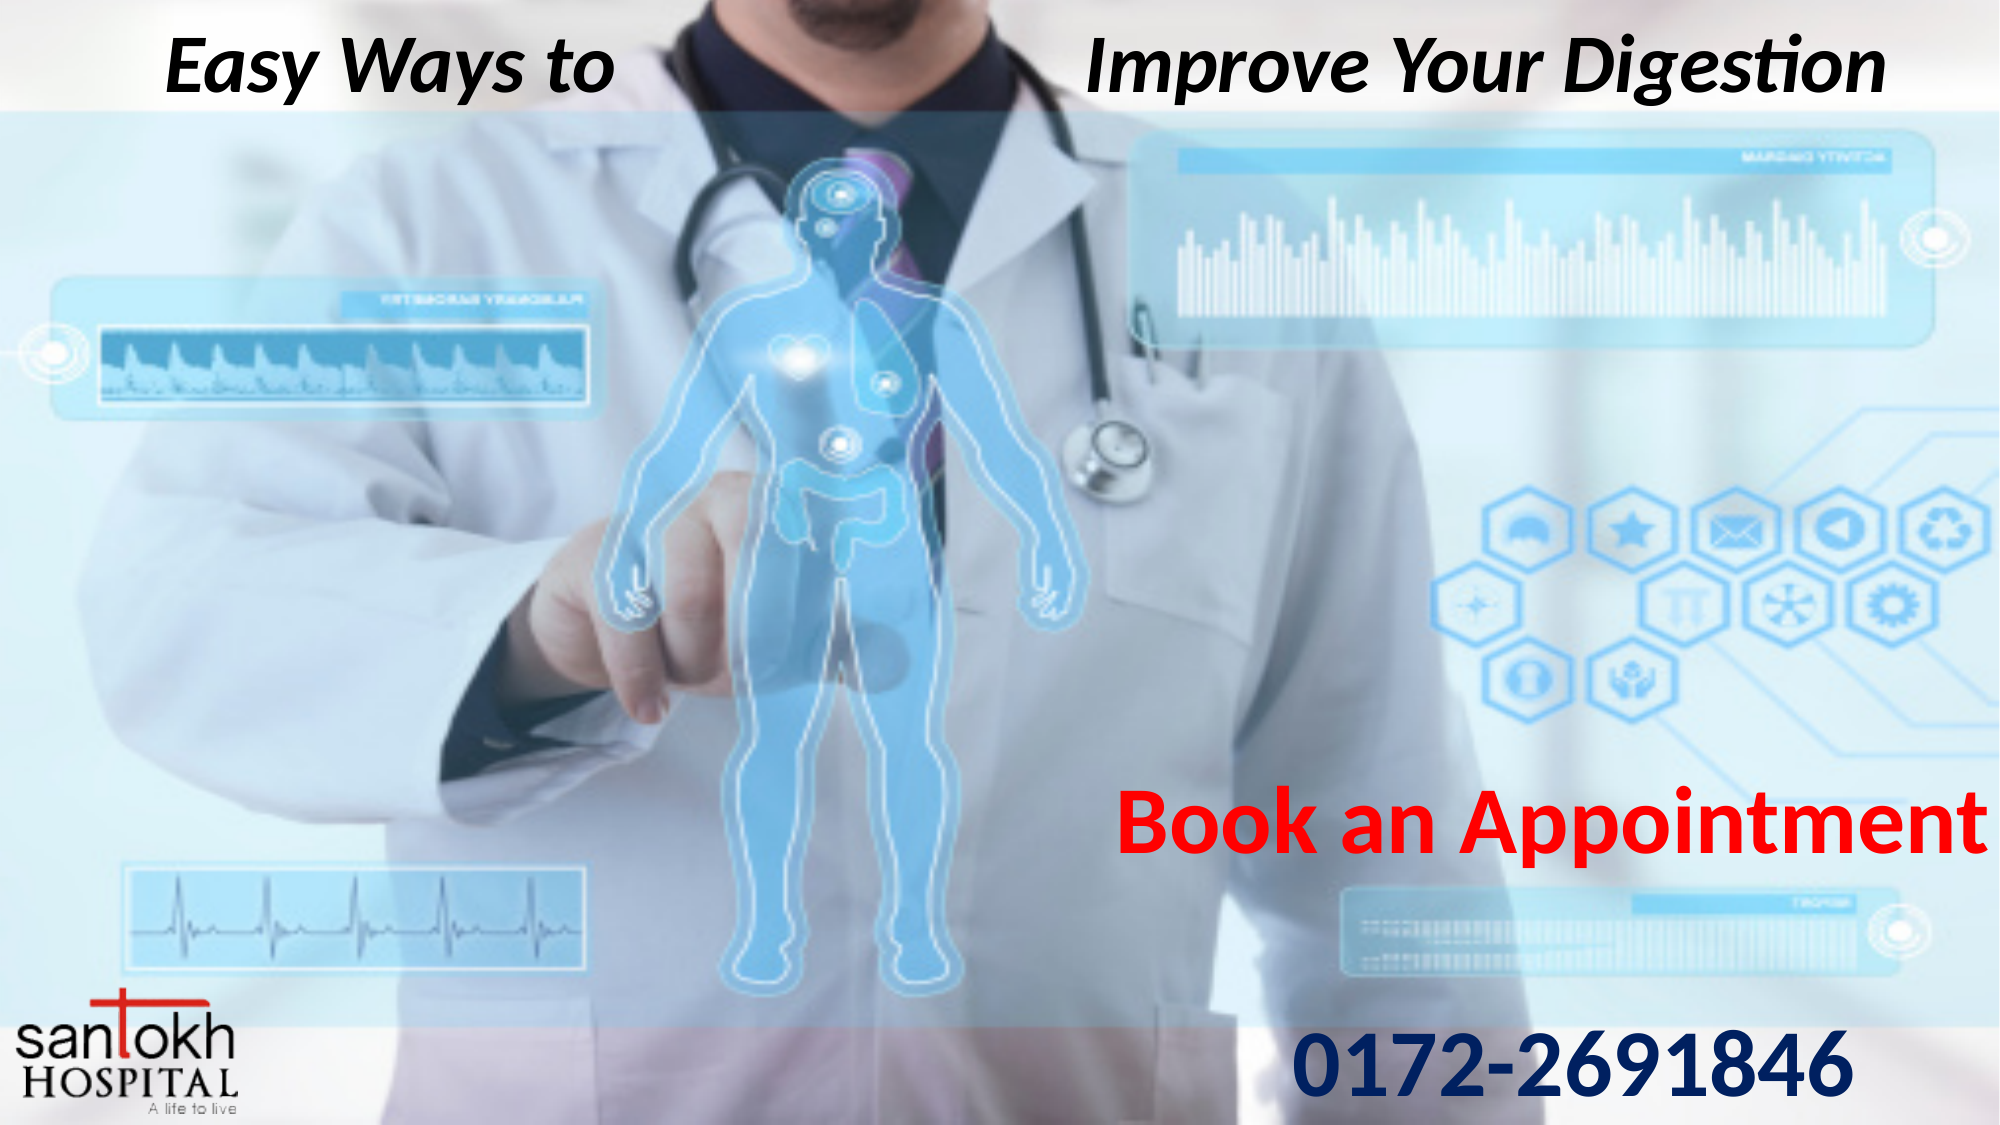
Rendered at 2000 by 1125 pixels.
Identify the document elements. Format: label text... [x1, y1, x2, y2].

picture [0, 117, 2000, 1125]
text_box Book an Appointment [1078, 750, 2000, 880]
text_box 0172-2691846 [1278, 993, 1871, 1124]
text_box Easy Ways to Improve Your Digestion [0, 2, 2000, 117]
